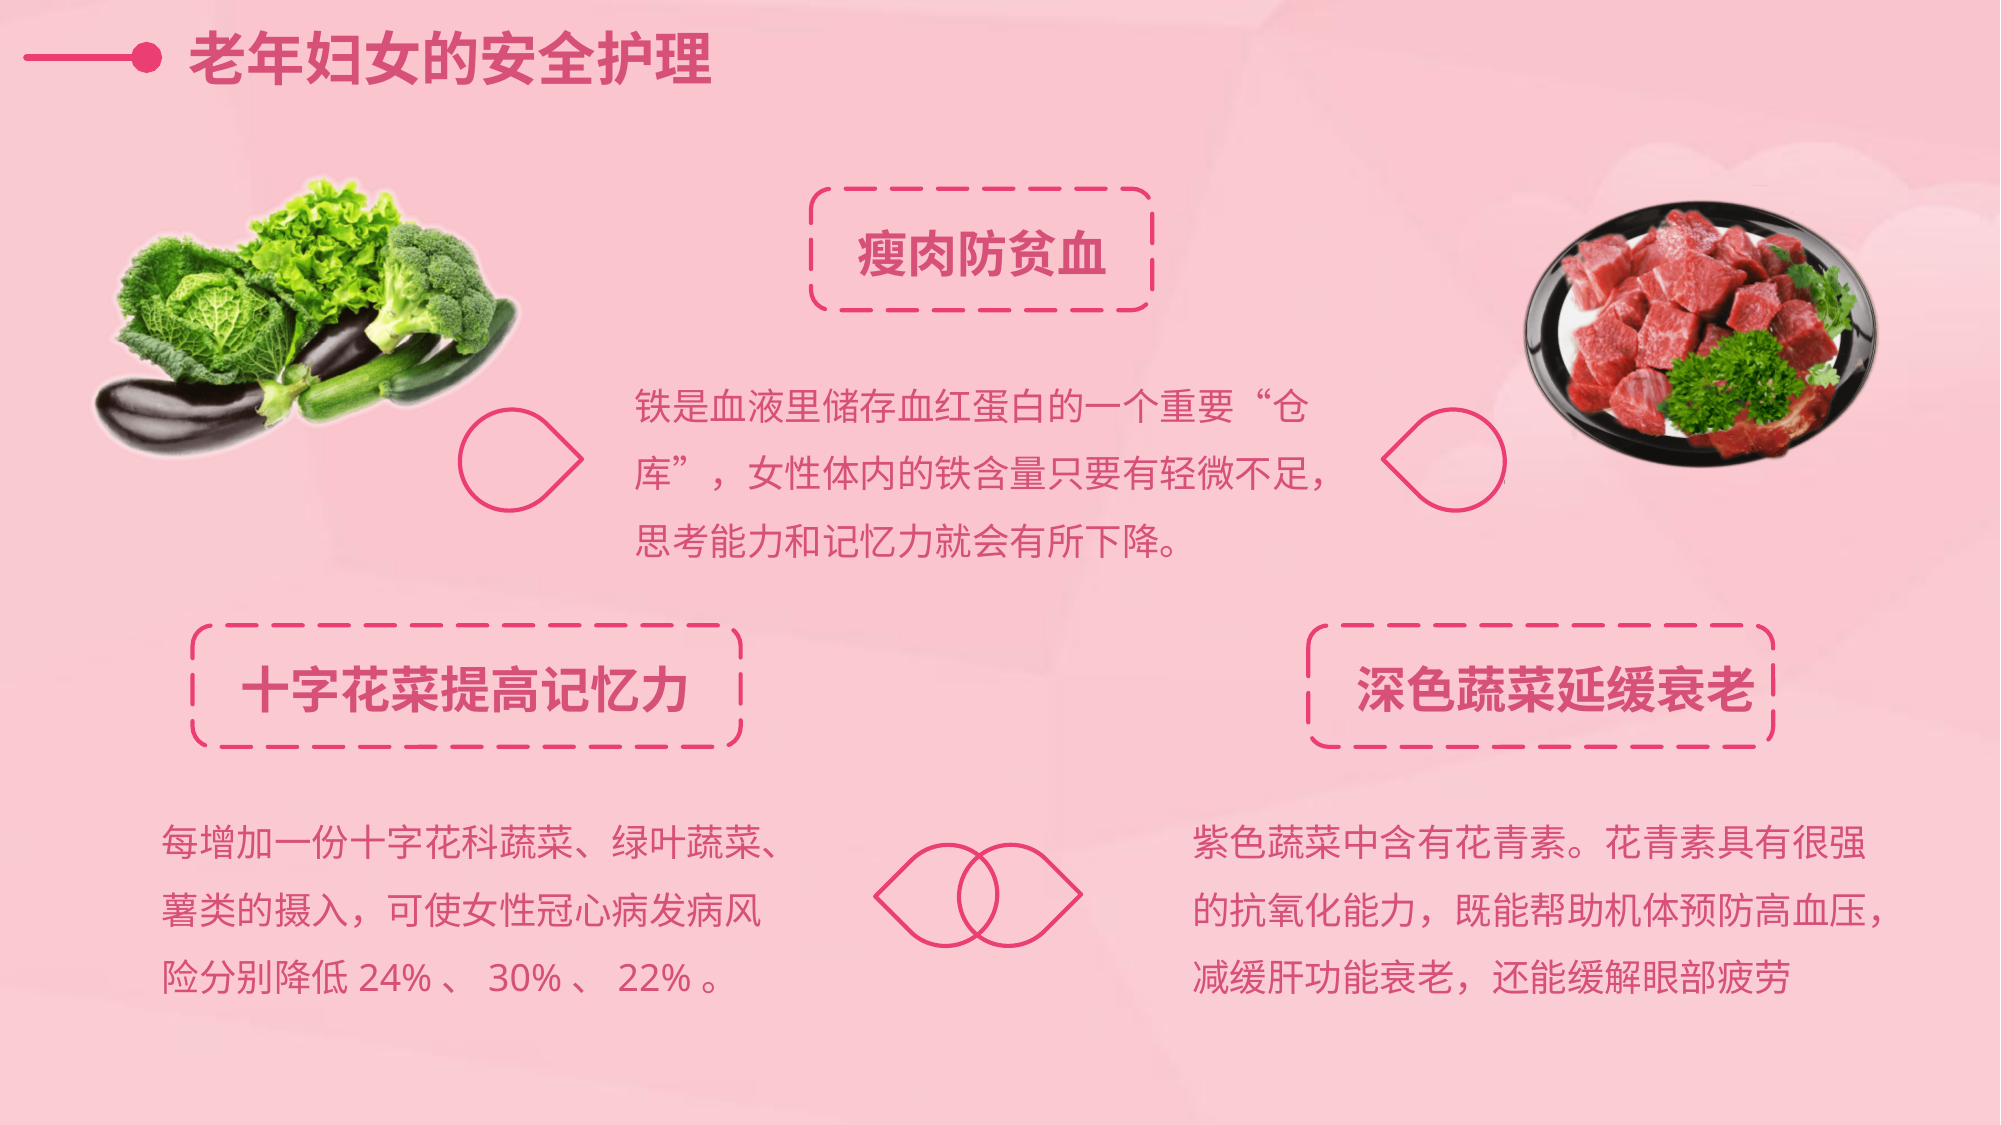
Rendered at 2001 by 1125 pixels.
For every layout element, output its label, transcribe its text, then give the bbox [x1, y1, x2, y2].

picture [1491, 162, 1904, 492]
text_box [1177, 625, 1904, 1010]
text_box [810, 188, 1153, 311]
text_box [459, 352, 1505, 573]
picture [27, 97, 544, 525]
text_box 老年妇女的安全护理 [173, 14, 728, 100]
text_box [895, 845, 1061, 946]
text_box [147, 625, 788, 1010]
